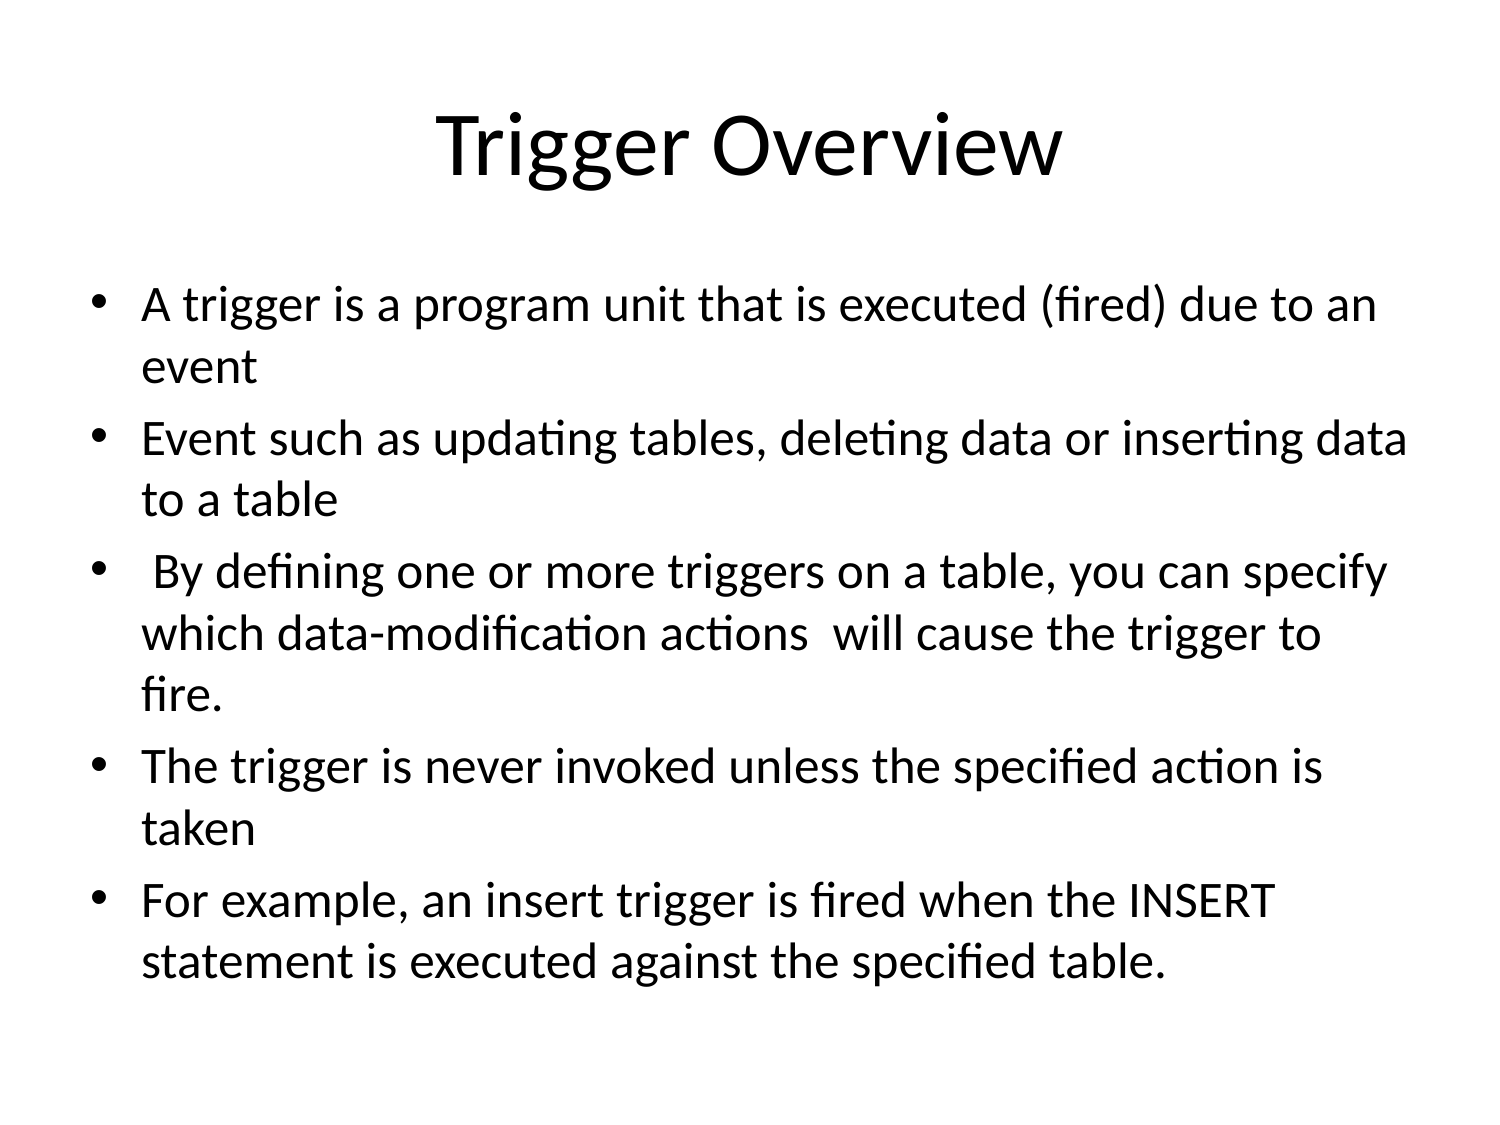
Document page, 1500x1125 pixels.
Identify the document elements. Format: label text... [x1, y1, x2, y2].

list A trigger is a program unit that is executed (fired) due to an event Event such as updating tables, deleting data or inserting data to a table By defining one or more triggers on a table, you can specify which data-modification actions will cause the trigger to fire. The trigger is never invoked unless the specified action is taken For example, an insert trigger is fired when the INSERT statement is executed against the specified table. [75, 262, 1425, 1005]
title Trigger Overview [75, 45, 1425, 233]
